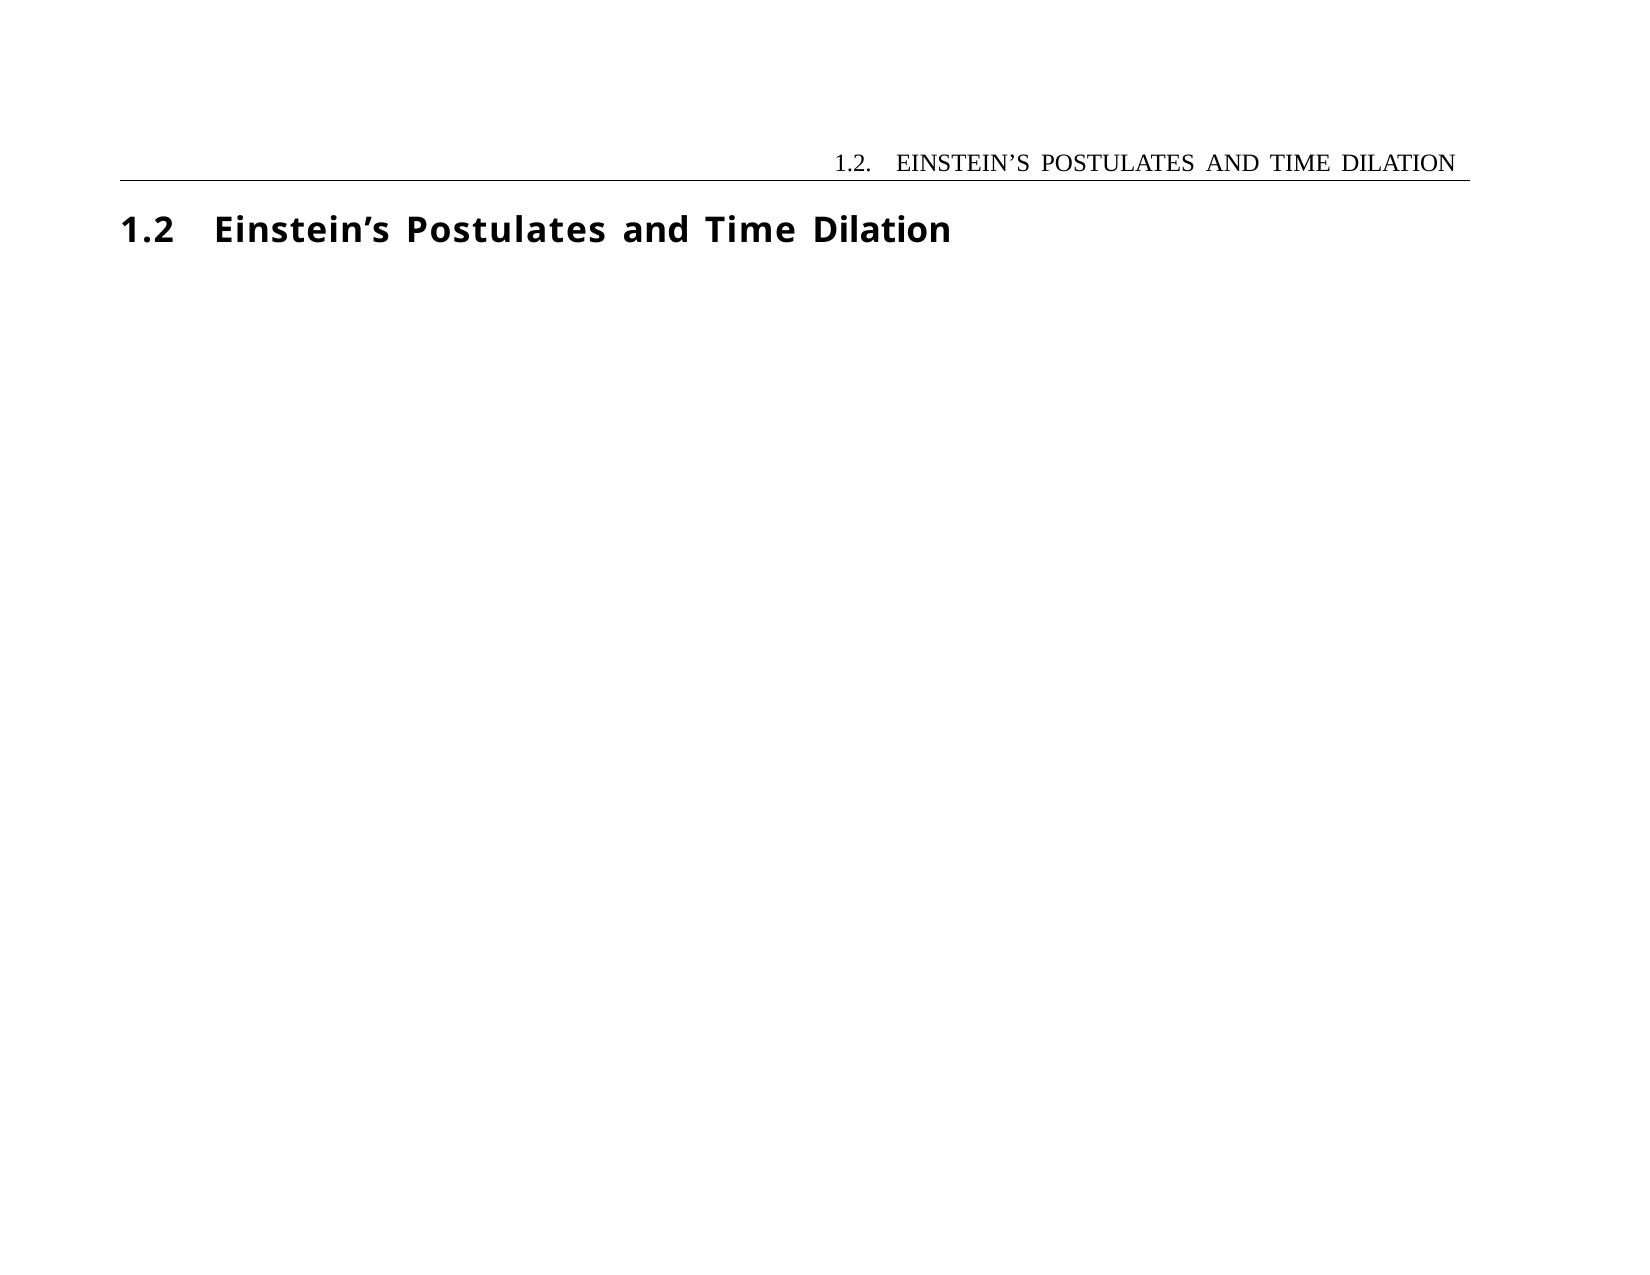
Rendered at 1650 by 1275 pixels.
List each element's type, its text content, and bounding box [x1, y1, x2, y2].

text_box 1.2. EINSTEIN’S POSTULATES AND TIME DILATION 1.2 Einstein’s Postulates and Time Dilation [117, 144, 1473, 250]
